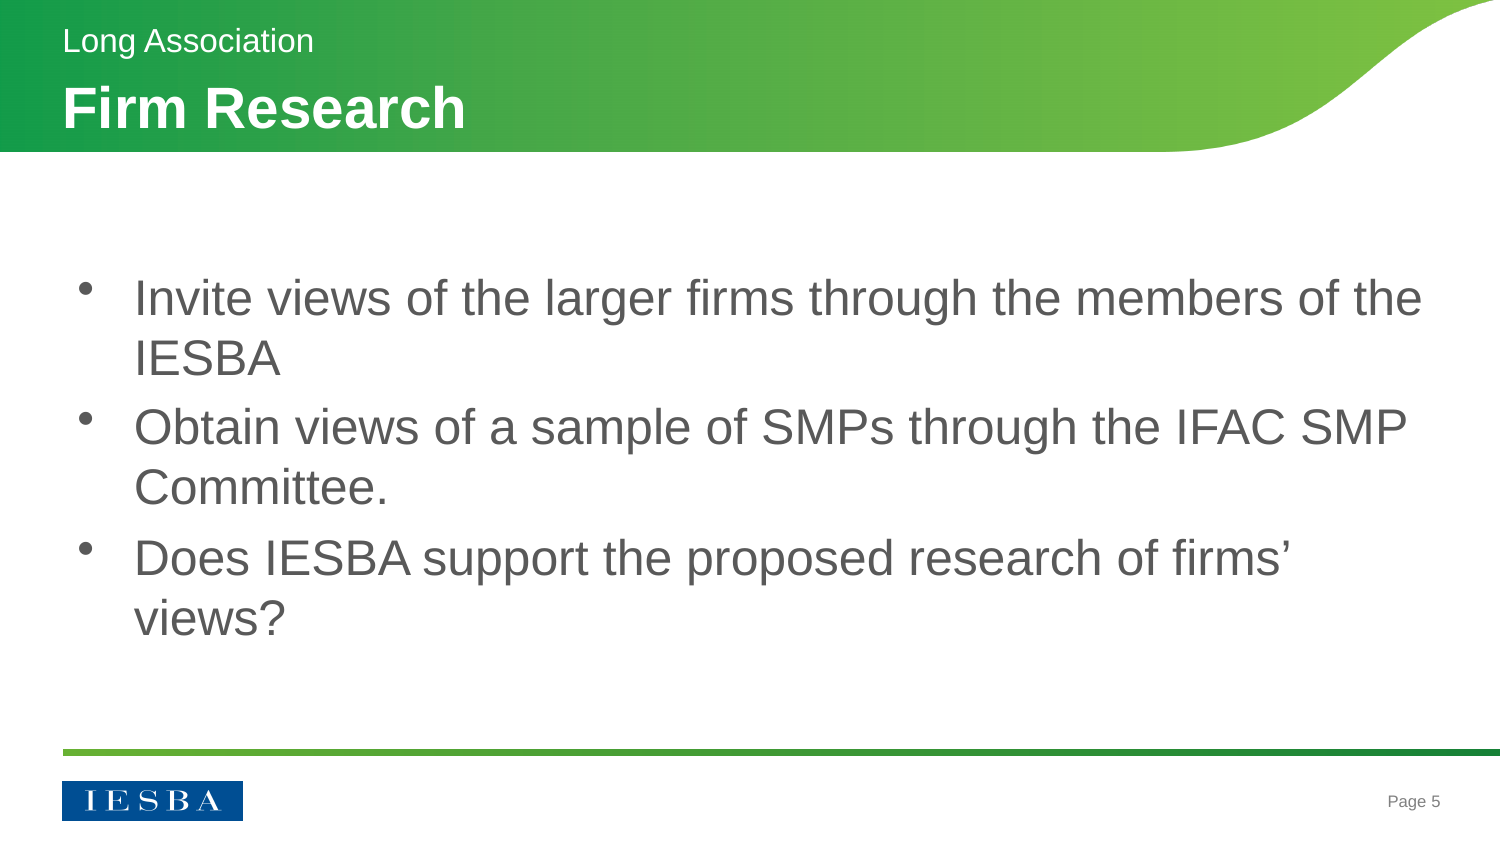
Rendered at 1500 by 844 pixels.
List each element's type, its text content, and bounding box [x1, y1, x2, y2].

subtitle Long Association [62, 18, 650, 60]
picture [62, 781, 243, 821]
list Invite views of the larger firms through the members of the IESBA Obtain views of a sample of SMPs through the IFAC SMP Committee. Does IESBA support the proposed research of firms’ views? [62, 187, 1450, 694]
title Firm Research [62, 71, 1300, 138]
picture [0, 0, 1497, 152]
